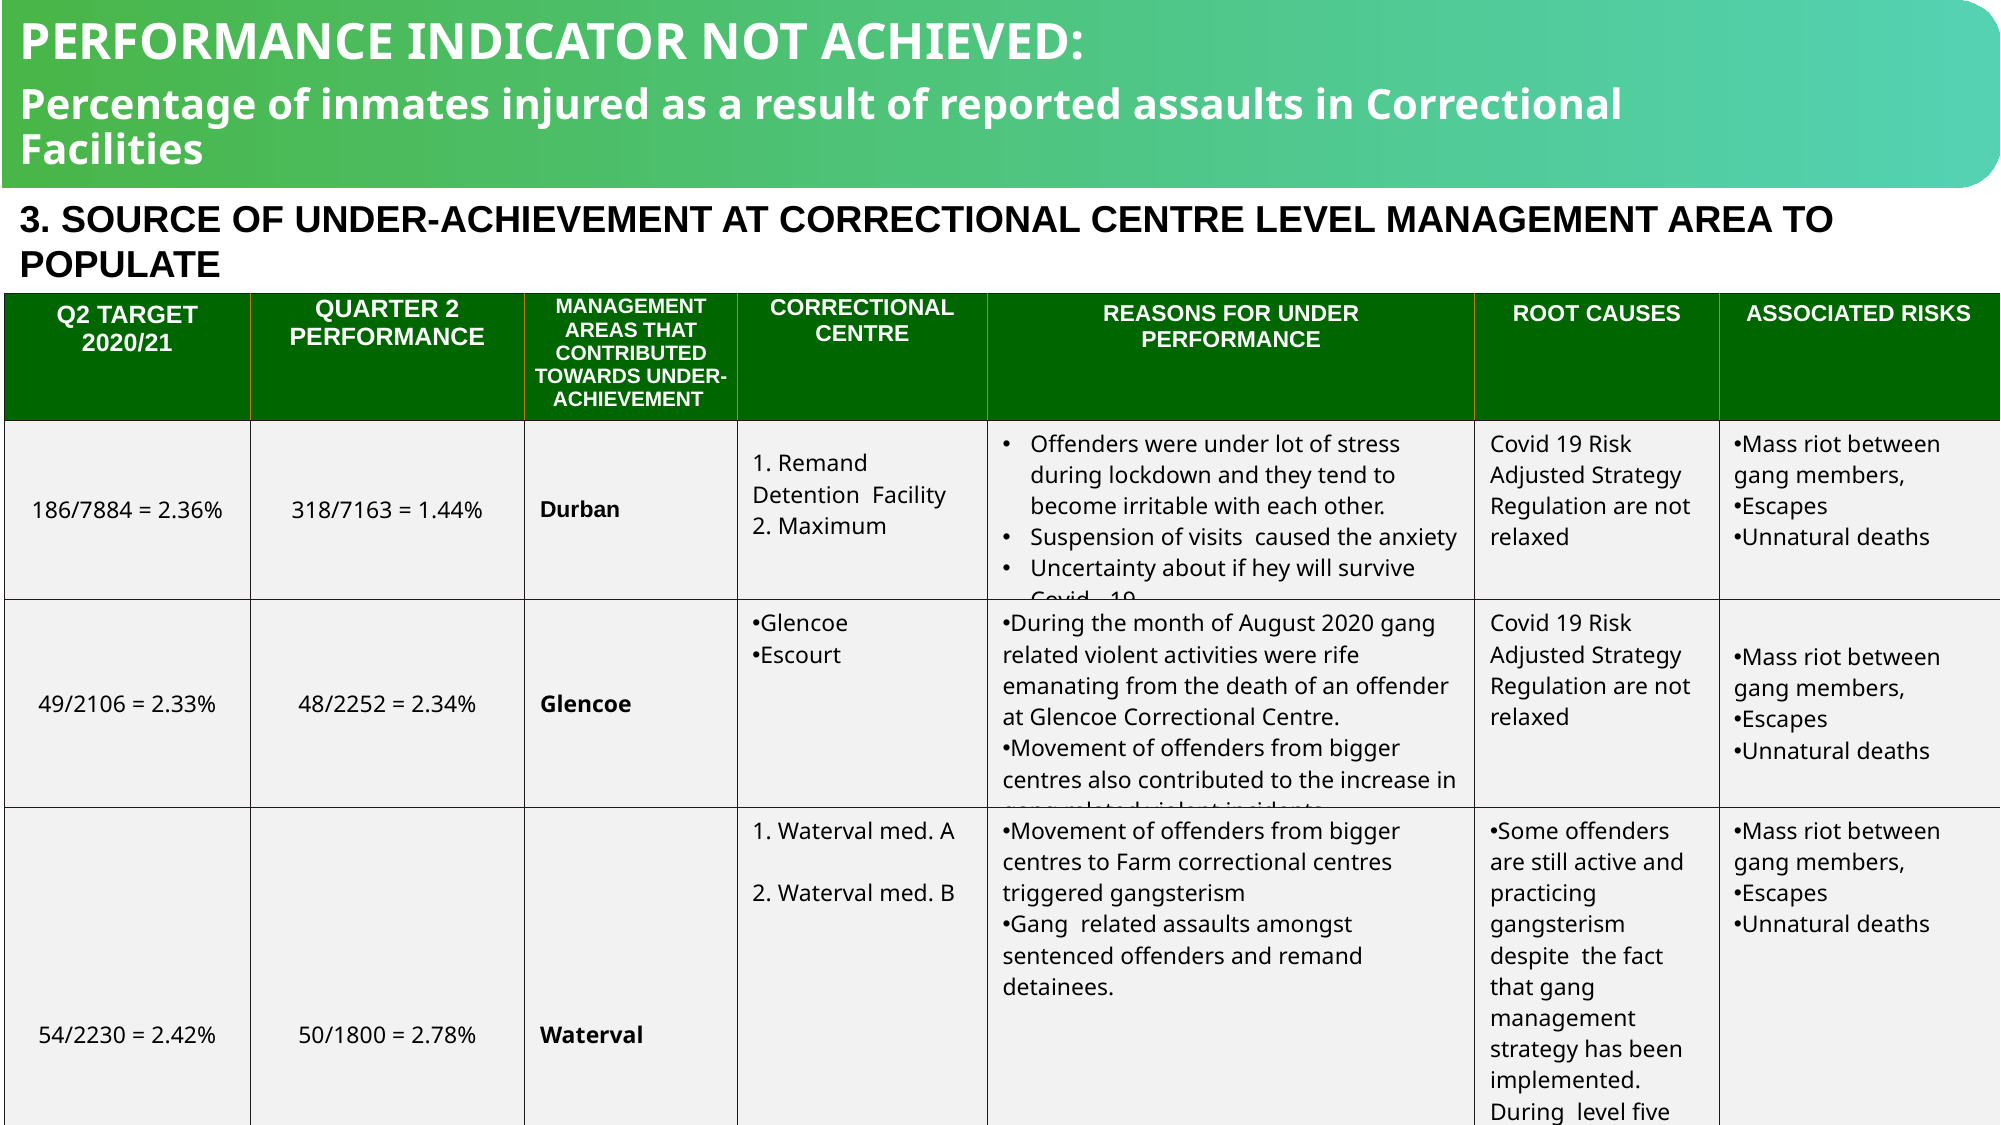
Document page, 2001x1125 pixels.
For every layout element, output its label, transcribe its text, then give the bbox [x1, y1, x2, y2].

table_header ASSOCIATED RISKS [1720, 294, 2000, 420]
table_header ROOT CAUSES [1475, 294, 1719, 420]
table_cell 1. Waterval med. A 2. Waterval med. B [738, 808, 987, 1125]
table_cell Some offenders are still active and practicing gangsterism despite the fact that gang management strategy has been implemented. During level five Covid -19 regulation period offenders were frustrated because of tobacco unavailability. [1475, 808, 1719, 1125]
table_cell 49/2106 = 2.33% [5, 600, 250, 807]
table_cell 186/7884 = 2.36% [5, 421, 250, 599]
table_cell Mass riot between gang members, Escapes Unnatural deaths [1720, 600, 2000, 807]
table_cell 318/7163 = 1.44% [251, 421, 524, 599]
table_cell Covid 19 Risk Adjusted Strategy Regulation are not relaxed [1475, 600, 1719, 807]
table_cell 48/2252 = 2.34% [251, 600, 524, 807]
text_box 3. SOURCE OF UNDER-ACHIEVEMENT AT CORRECTIONAL CENTRE LEVEL MANAGEMENT AREA TO POPULATE [4, 187, 1925, 293]
table_header Q2 TARGET 2020/21 [5, 294, 250, 420]
table_cell Glencoe [525, 600, 737, 807]
text_box [2, 0, 2000, 188]
table_cell Mass riot between gang members, Escapes Unnatural deaths [1720, 808, 2000, 1125]
text_box PERFORMANCE INDICATOR NOT ACHIEVED: Percentage of inmates injured as a result of reported assaults in Correctional Facilities [4, 9, 1803, 96]
table_header CORRECTIONAL CENTRE [738, 294, 987, 420]
table_cell 54/2230 = 2.42% [5, 808, 250, 1125]
table_cell 1. Remand Detention Facility 2. Maximum [738, 421, 987, 599]
table_header QUARTER 2 PERFORMANCE [251, 294, 524, 420]
table_cell Movement of offenders from bigger centres to Farm correctional centres triggered gangsterism Gang related assaults amongst sentenced offenders and remand detainees. [988, 808, 1474, 1125]
table_cell Offenders were under lot of stress during lockdown and they tend to become irritable with each other. Suspension of visits caused the anxiety Uncertainty about if hey will survive Covid - 19 [988, 421, 1474, 599]
table_cell During the month of August 2020 gang related violent activities were rife emanating from the death of an offender at Glencoe Correctional Centre. Movement of offenders from bigger centres also contributed to the increase in gang related violent incidents [988, 600, 1474, 807]
table_header MANAGEMENT AREAS THAT CONTRIBUTED TOWARDS UNDER-ACHIEVEMENT [525, 294, 737, 420]
table_cell Mass riot between gang members, Escapes Unnatural deaths [1720, 421, 2000, 599]
table_header REASONS FOR UNDER PERFORMANCE [988, 294, 1474, 420]
table_cell Durban [525, 421, 737, 599]
table_cell 50/1800 = 2.78% [251, 808, 524, 1125]
table_cell Glencoe Escourt [738, 600, 987, 807]
table_cell Covid 19 Risk Adjusted Strategy Regulation are not relaxed [1475, 421, 1719, 599]
table_cell Waterval [525, 808, 737, 1125]
